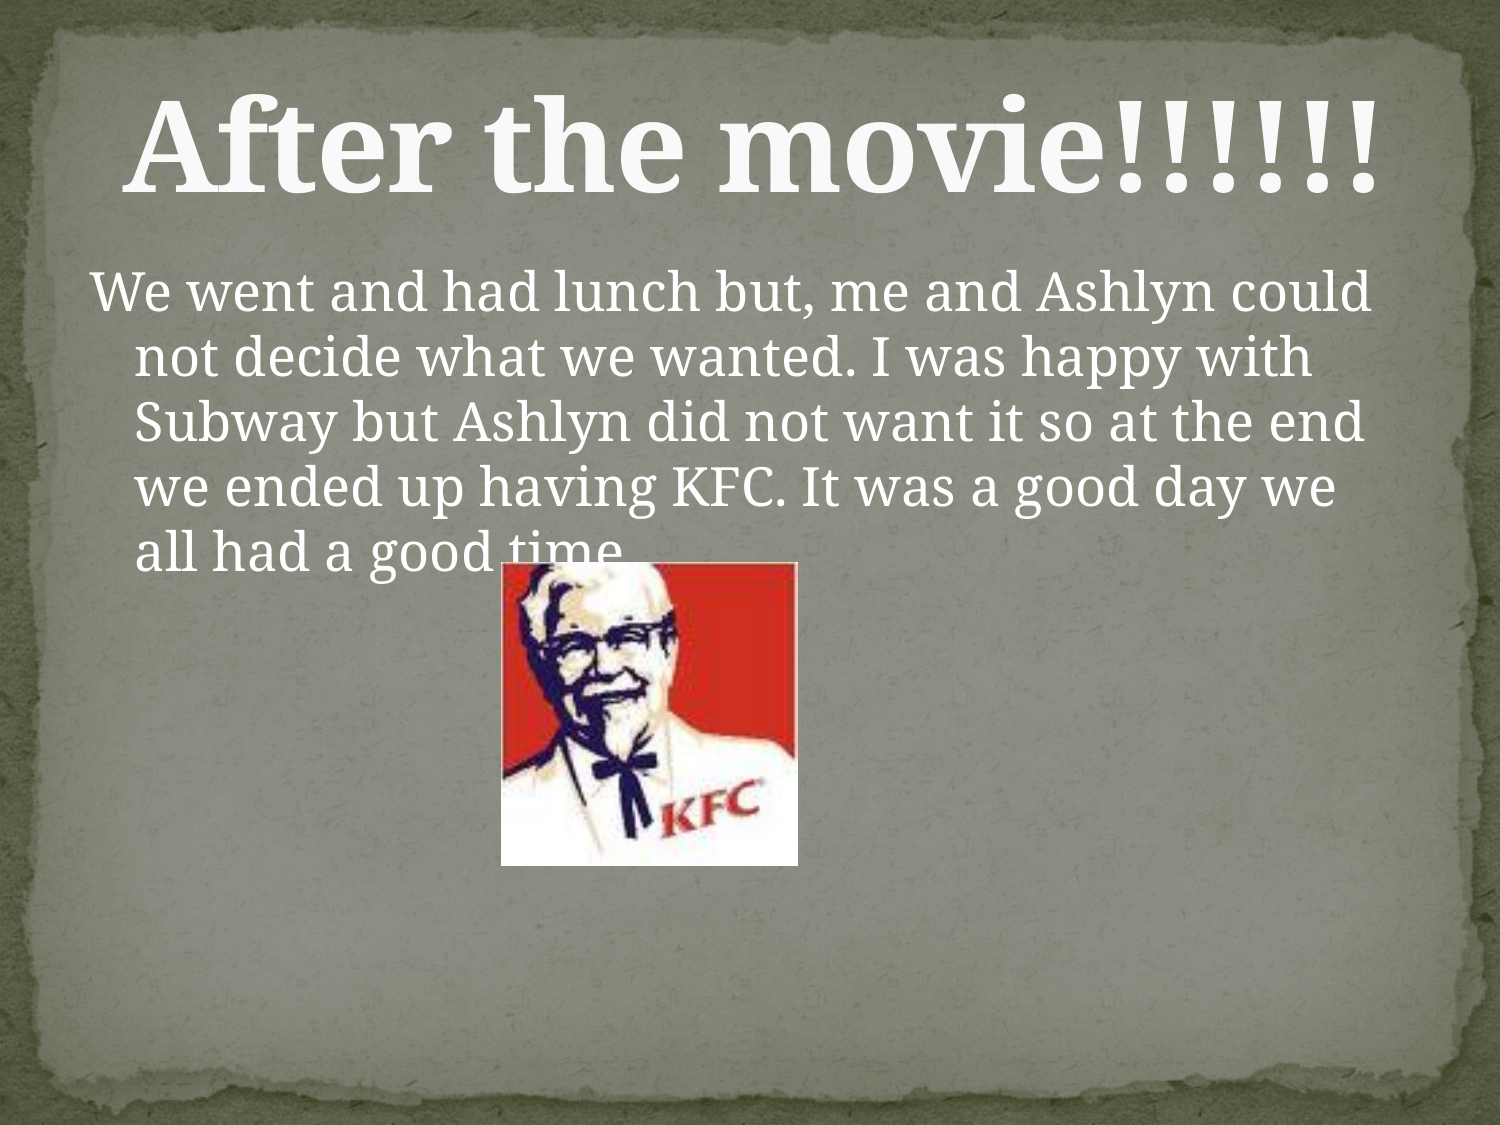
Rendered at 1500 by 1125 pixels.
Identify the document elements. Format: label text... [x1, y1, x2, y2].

title After the movie!!!!!! [74, 24, 1425, 225]
list We went and had lunch but, me and Ashlyn could not decide what we wanted. I was happy with Subway but Ashlyn did not want it so at the end we ended up having KFC. It was a good day we all had a good time [75, 249, 1425, 1000]
picture [501, 562, 798, 866]
